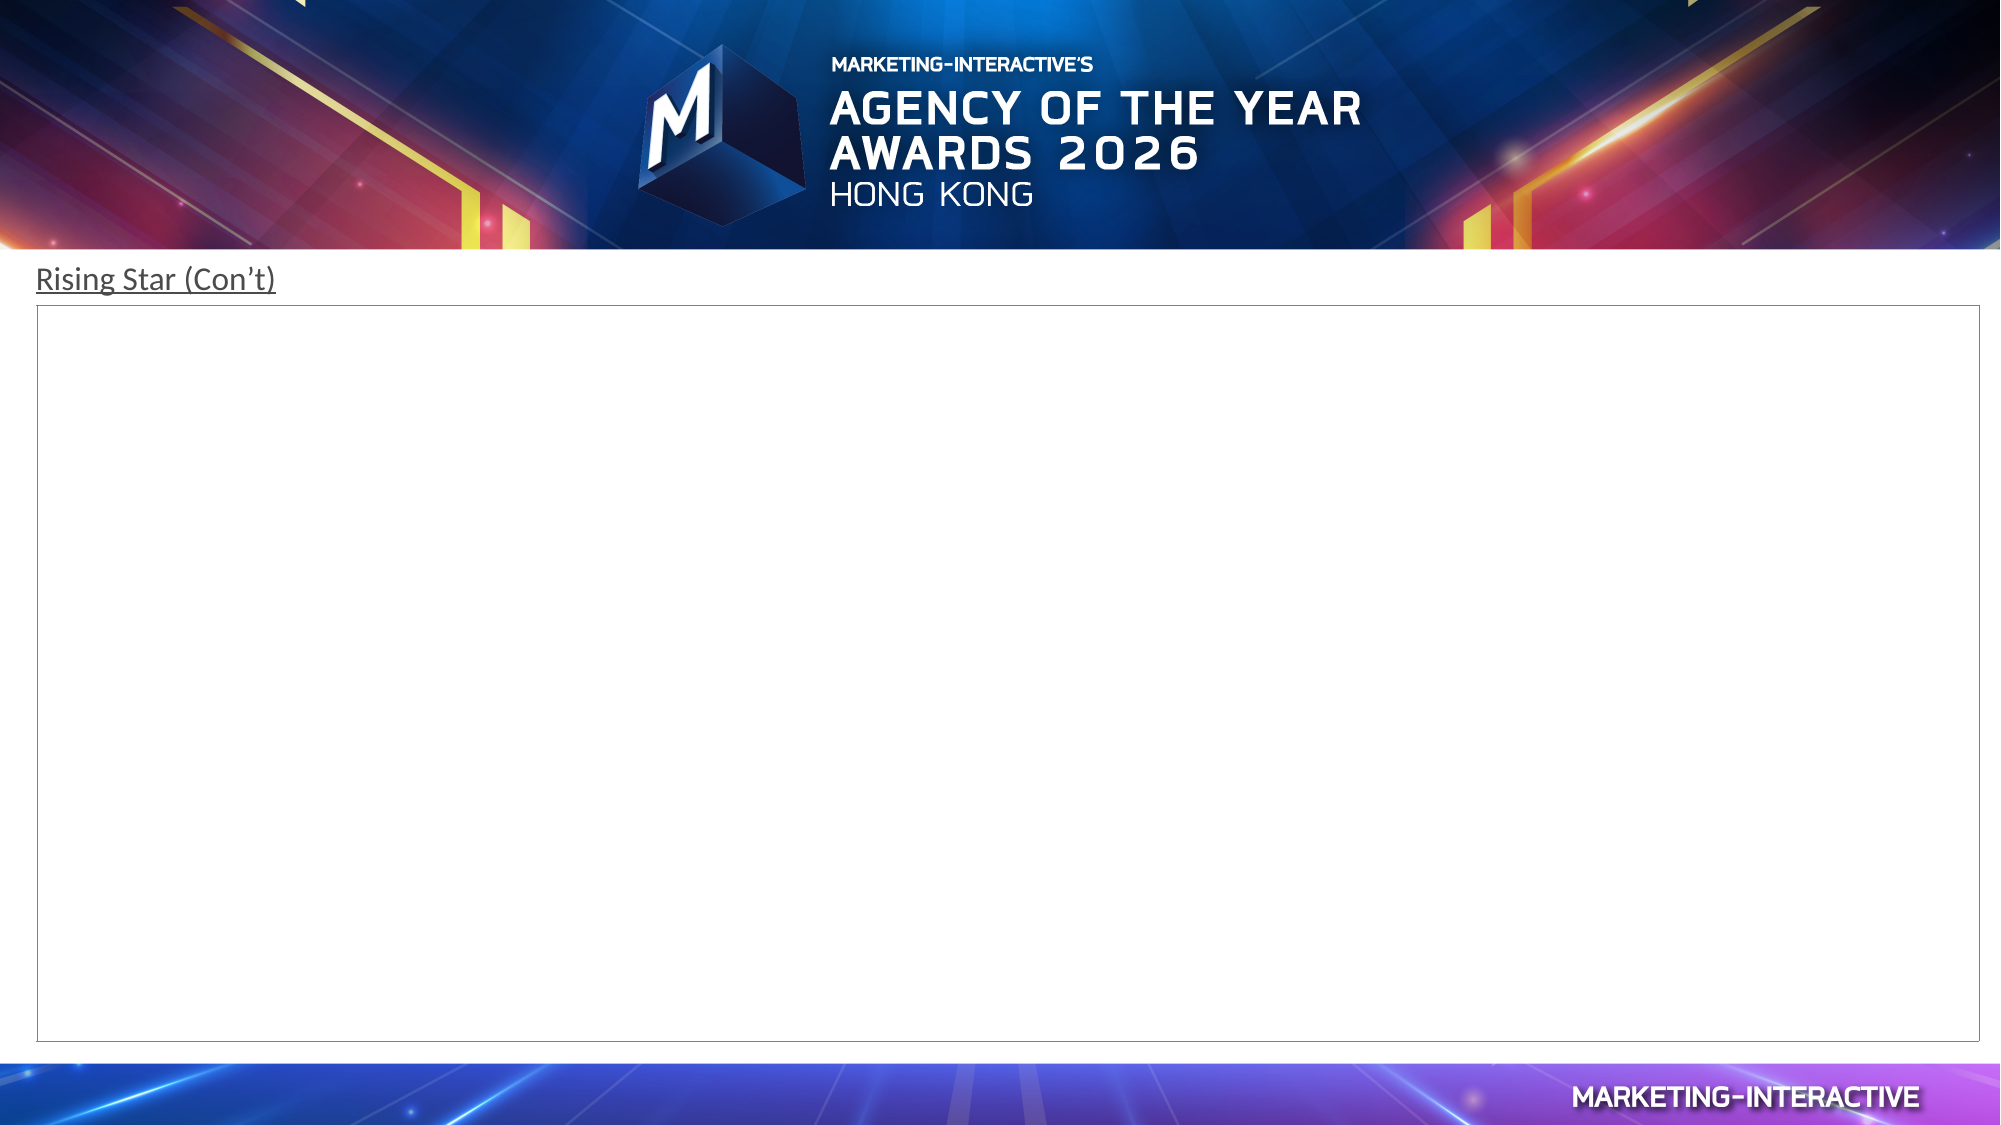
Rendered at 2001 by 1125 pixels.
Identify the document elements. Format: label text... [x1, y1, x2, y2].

text_box Rising Star (Con’t) [21, 249, 931, 304]
picture [0, 0, 2000, 1125]
table_header [38, 306, 1979, 1041]
